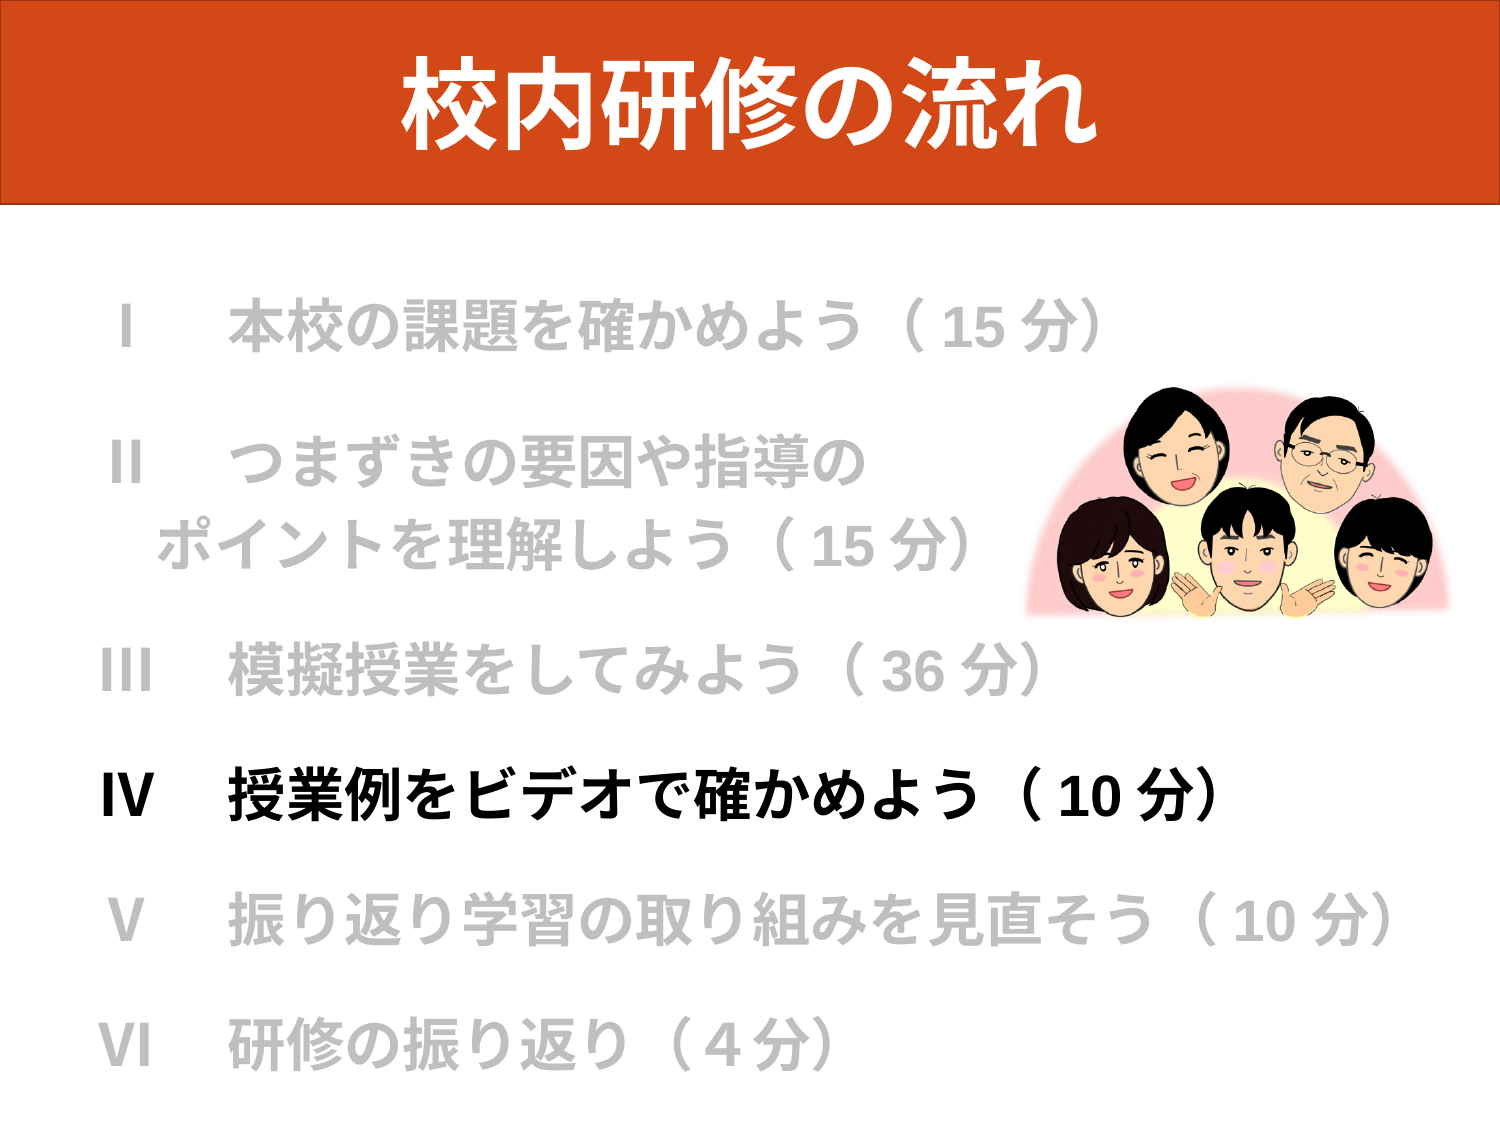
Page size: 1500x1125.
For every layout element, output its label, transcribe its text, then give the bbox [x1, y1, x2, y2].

picture [1016, 378, 1458, 625]
text_box Ⅰ 本校の課題を確かめよう（15分） Ⅱ つまずきの要因や指導の ポイントを理解しよう（15分） Ⅲ 模擬授業をしてみよう（36分） Ⅳ 授業例をビデオで確かめよう（10分） Ⅴ 振り返り学習の取り組みを見直そう（10分） Ⅵ 研修の振り返り（４分） [82, 216, 1500, 1086]
text_box 校内研修の流れ [0, 0, 1500, 205]
